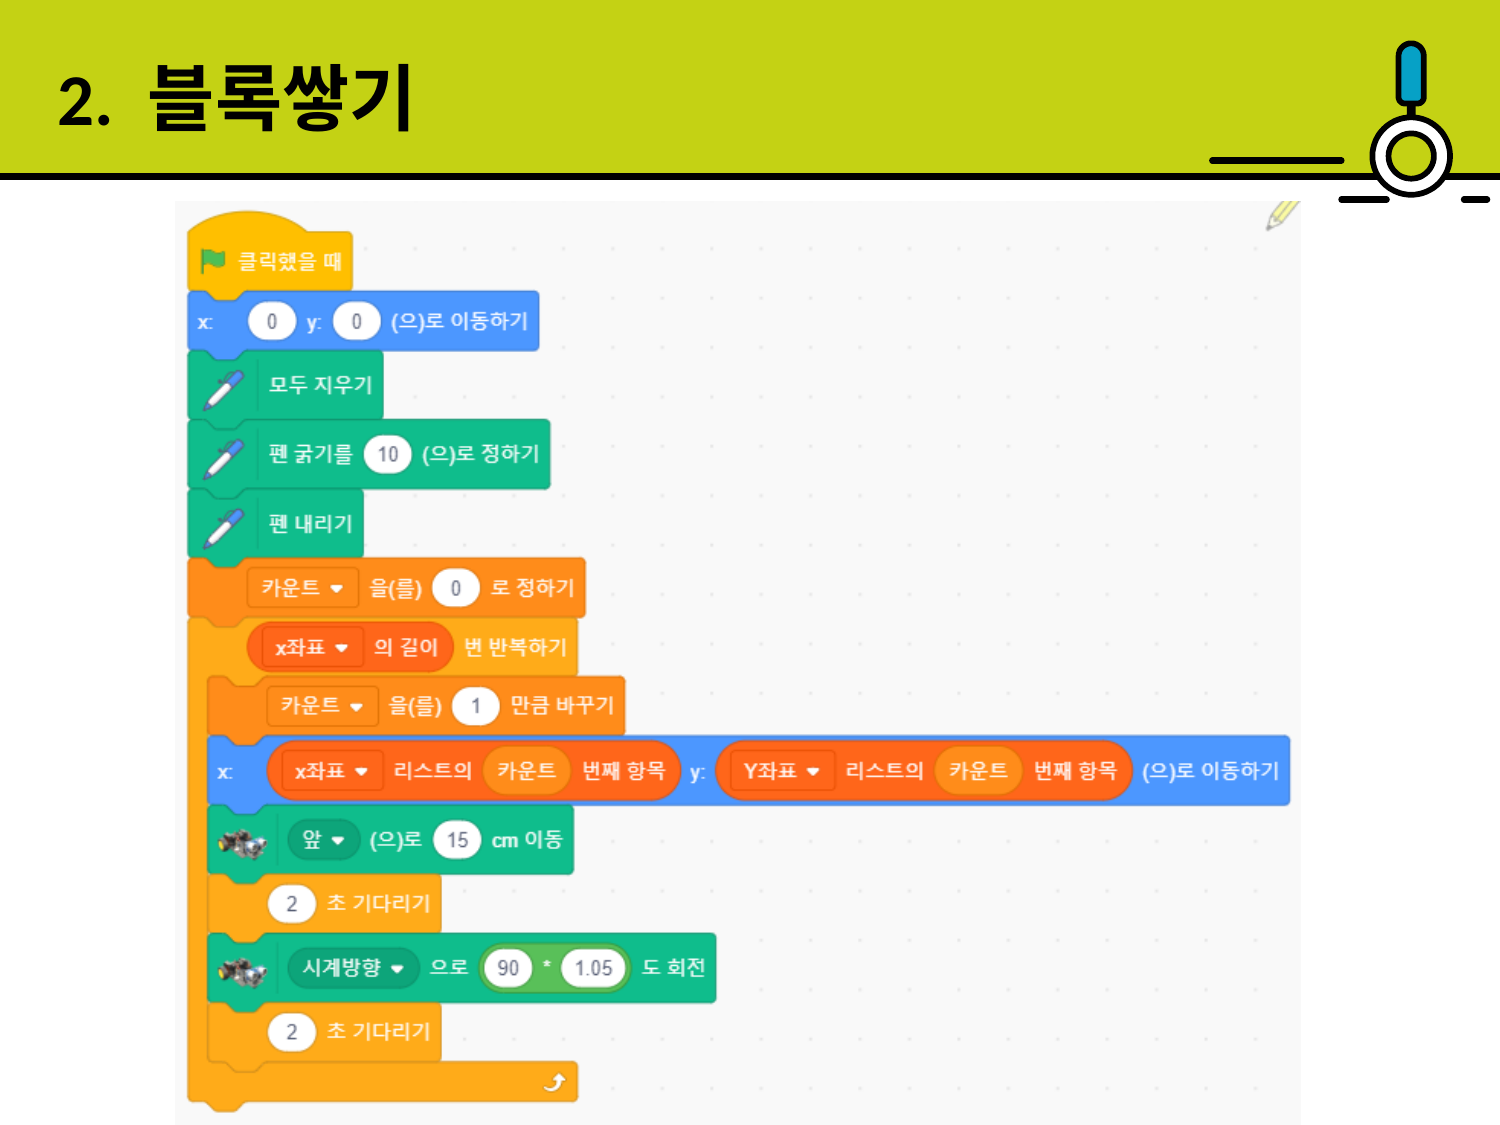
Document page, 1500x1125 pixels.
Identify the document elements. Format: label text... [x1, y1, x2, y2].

text_box 2. 블록쌓기 [57, 52, 1014, 140]
picture [175, 200, 1301, 1125]
